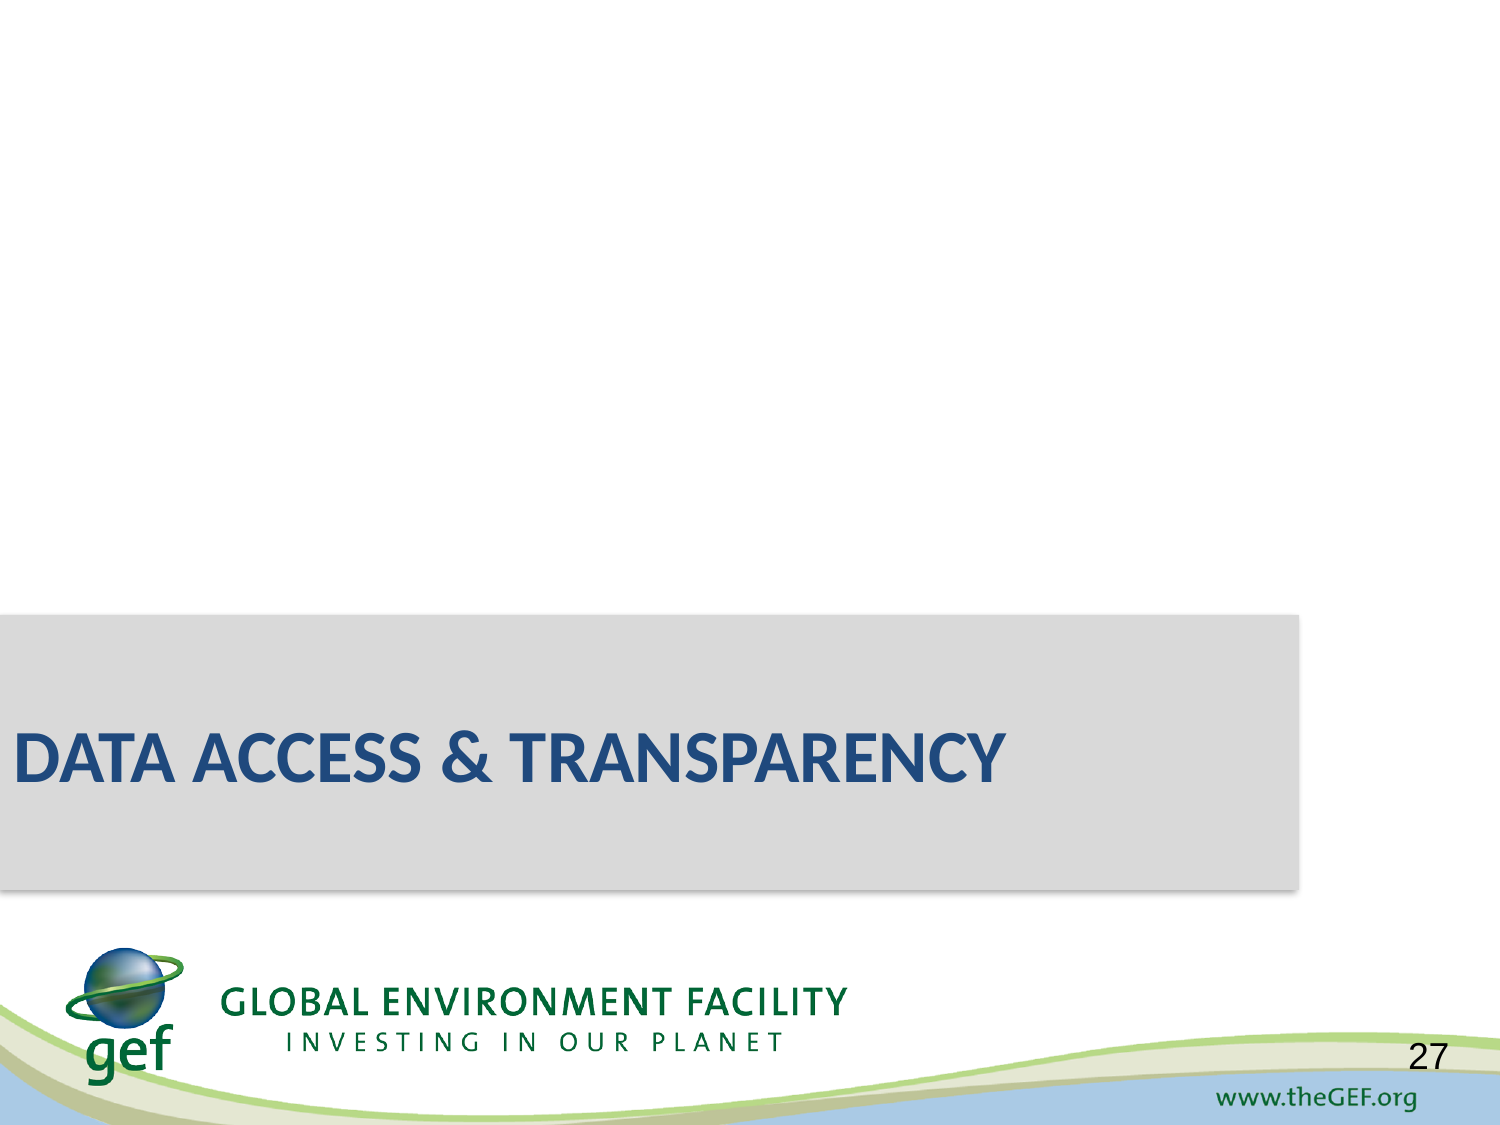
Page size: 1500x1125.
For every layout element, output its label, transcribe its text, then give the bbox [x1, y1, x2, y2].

text_box Data Access & Transparency [0, 614, 1300, 891]
list Reporting, Data Access & Transparency [74, 262, 1426, 1006]
picture [0, 920, 1500, 1125]
slide_number 27 [1374, 1012, 1500, 1095]
